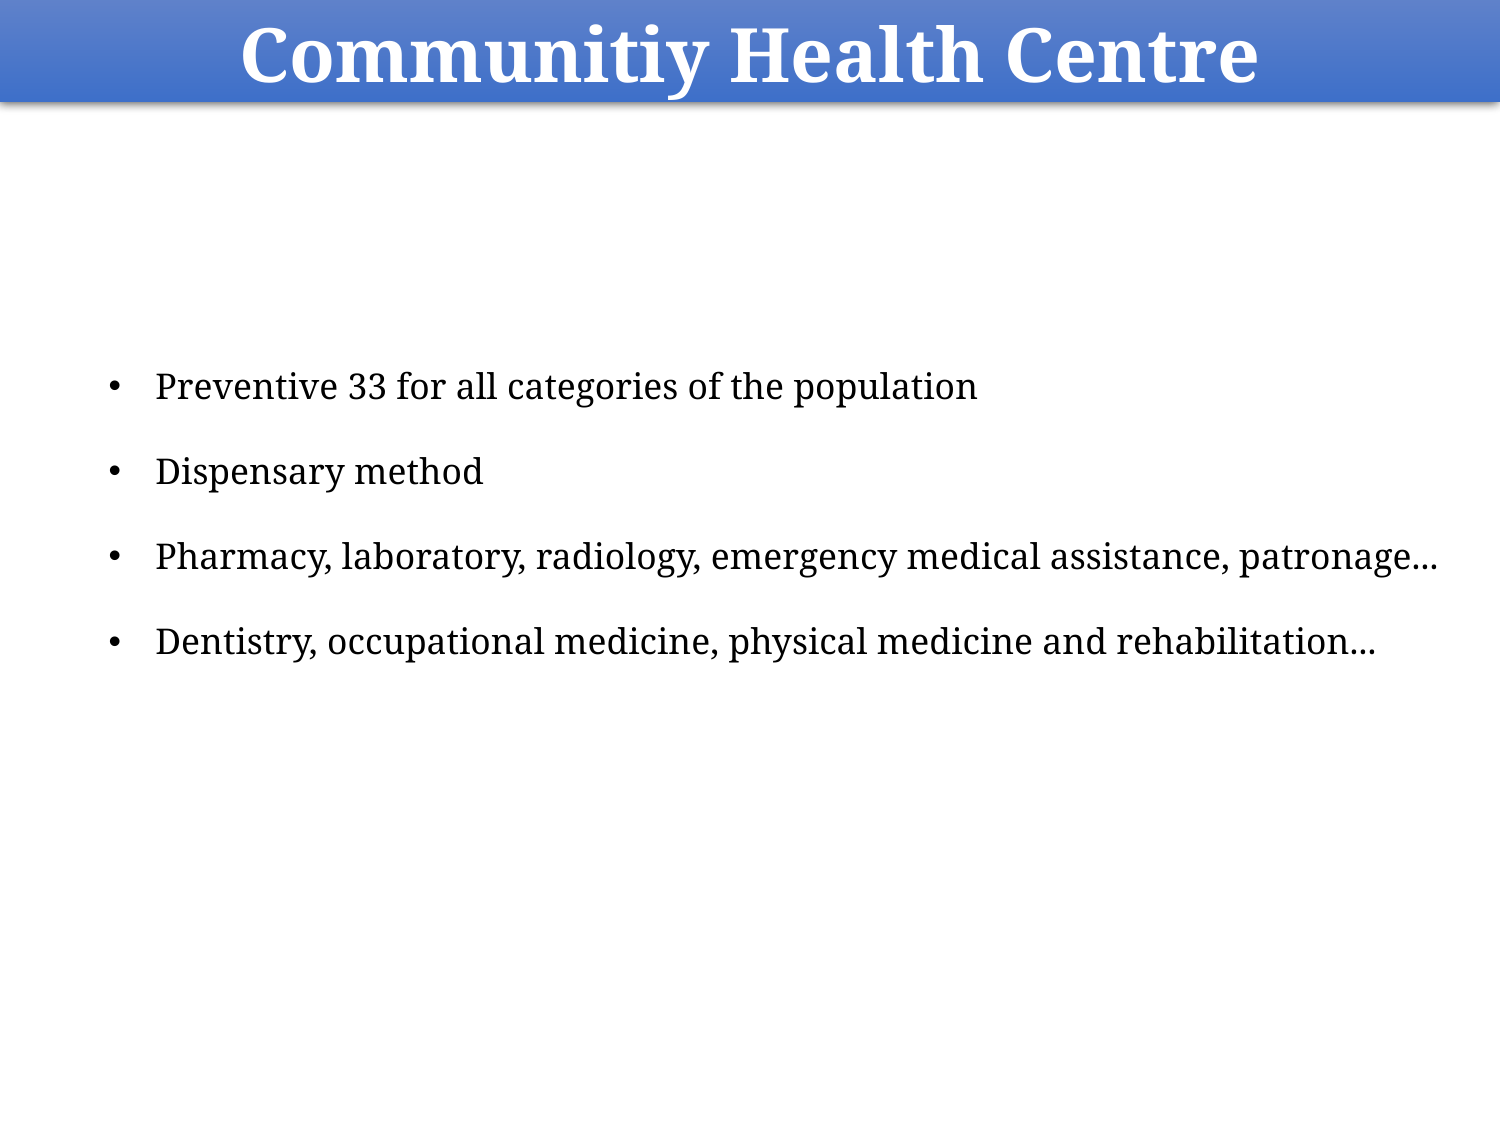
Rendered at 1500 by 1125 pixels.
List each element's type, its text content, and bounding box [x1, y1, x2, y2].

text_box Preventive 33 for all categories of the population Dispensary method Pharmacy, laboratory, radiology, emergency medical assistance, patronage... Dentistry, occupational medicine, physical medicine and rehabilitation... [18, 314, 1482, 670]
text_box Communitiy Health Centre [0, 0, 1500, 102]
